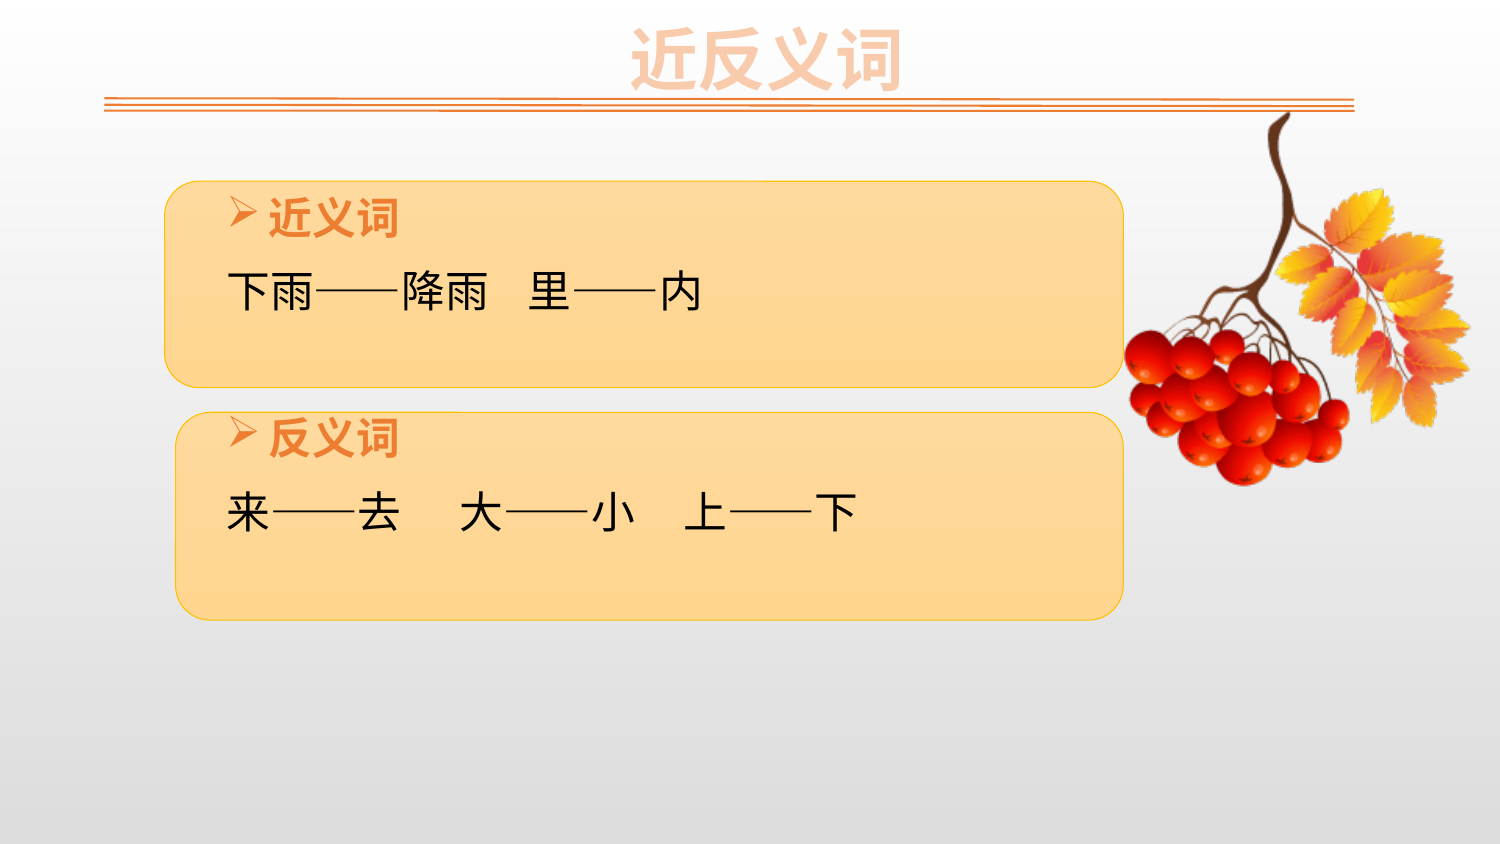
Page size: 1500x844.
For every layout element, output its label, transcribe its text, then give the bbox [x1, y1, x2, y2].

picture [1123, 110, 1473, 488]
text_box 近义词 下雨——降雨 里——内 反义词 来——去 大——小 上——下 [215, 163, 1500, 543]
text_box 近反义词 [617, 11, 916, 98]
text_box [163, 180, 215, 389]
text_box [174, 411, 1124, 621]
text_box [104, 98, 1355, 111]
